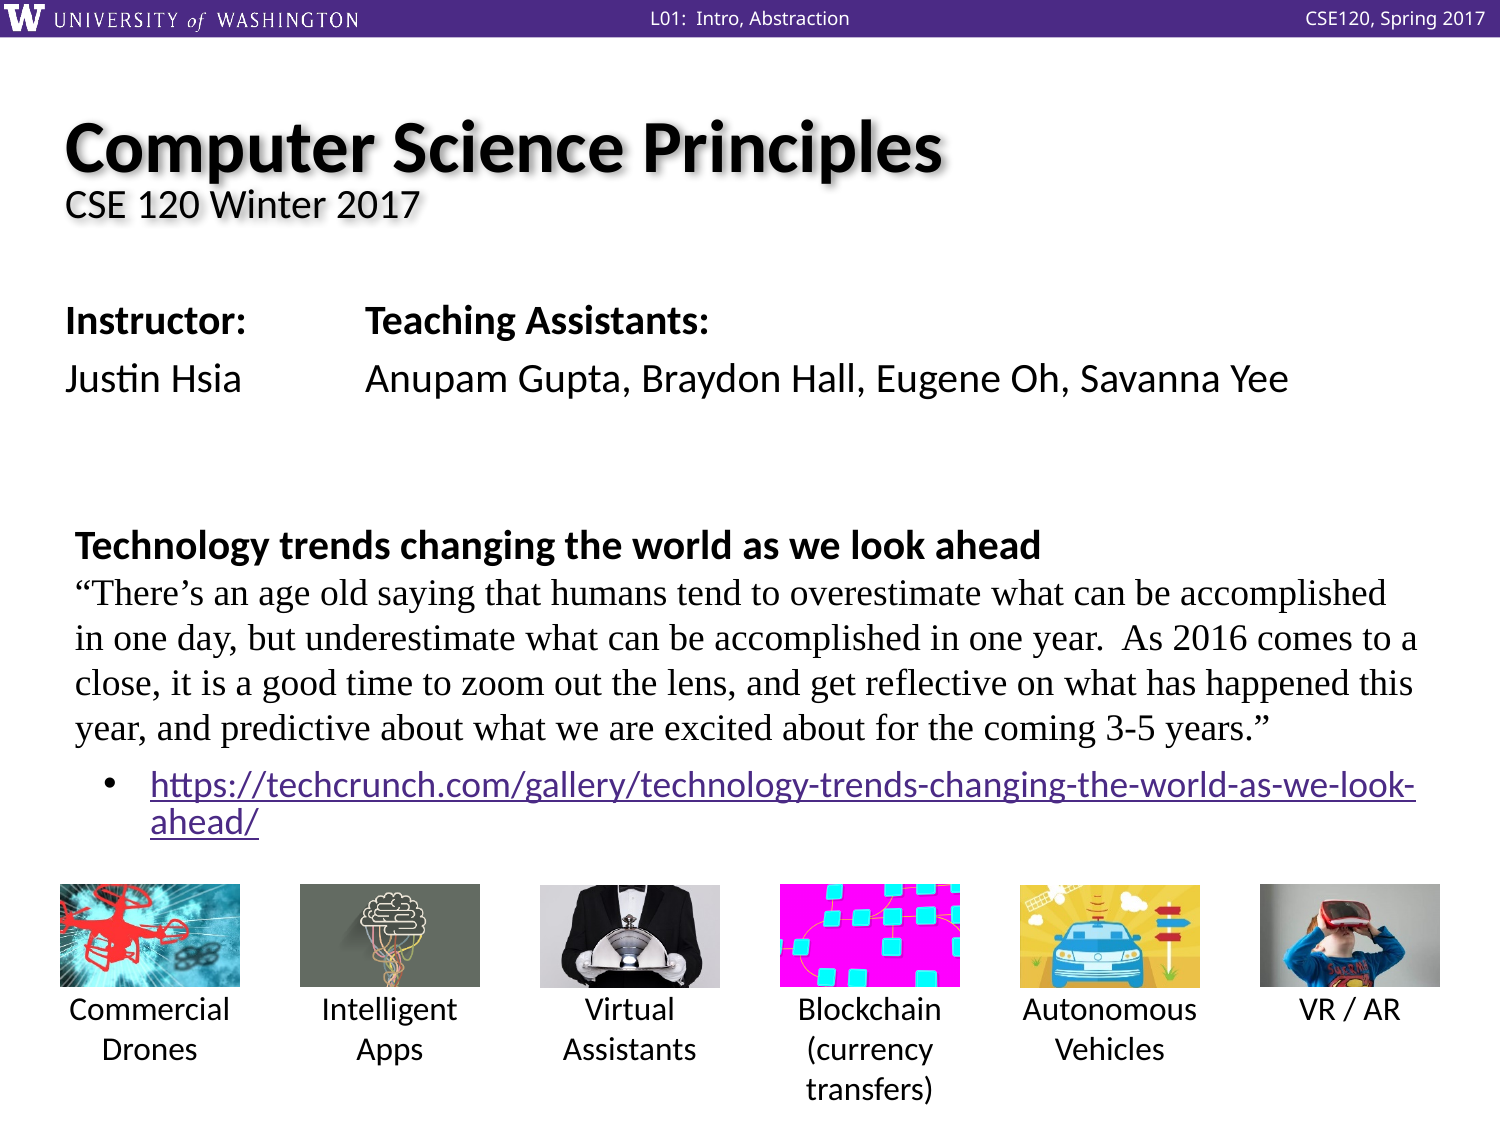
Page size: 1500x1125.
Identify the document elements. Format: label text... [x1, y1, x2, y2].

subtitle Instructor: Teaching Assistants: Justin Hsia Anupam Gupta, Braydon Hall, Eugene Oh, Savanna Yee [49, 284, 1423, 436]
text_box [59, 884, 1441, 1109]
picture [4, 4, 358, 32]
title Computer Science Principles CSE 120 Winter 2017 [49, 49, 1326, 284]
text_box Technology trends changing the world as we look ahead “There’s an age old saying that humans tend to overestimate what can be accomplished in one day, but underestimate what can be accomplished in one year. As 2016 comes to a close, it is a good time to zoom out the lens, and get reflective on what has happened this year, and predictive about what we are excited about for the coming 3-5 years.” https://techcrunch.com/gallery/technology-trends-changing-the-world-as-we-look-ahead/ [59, 510, 1440, 813]
